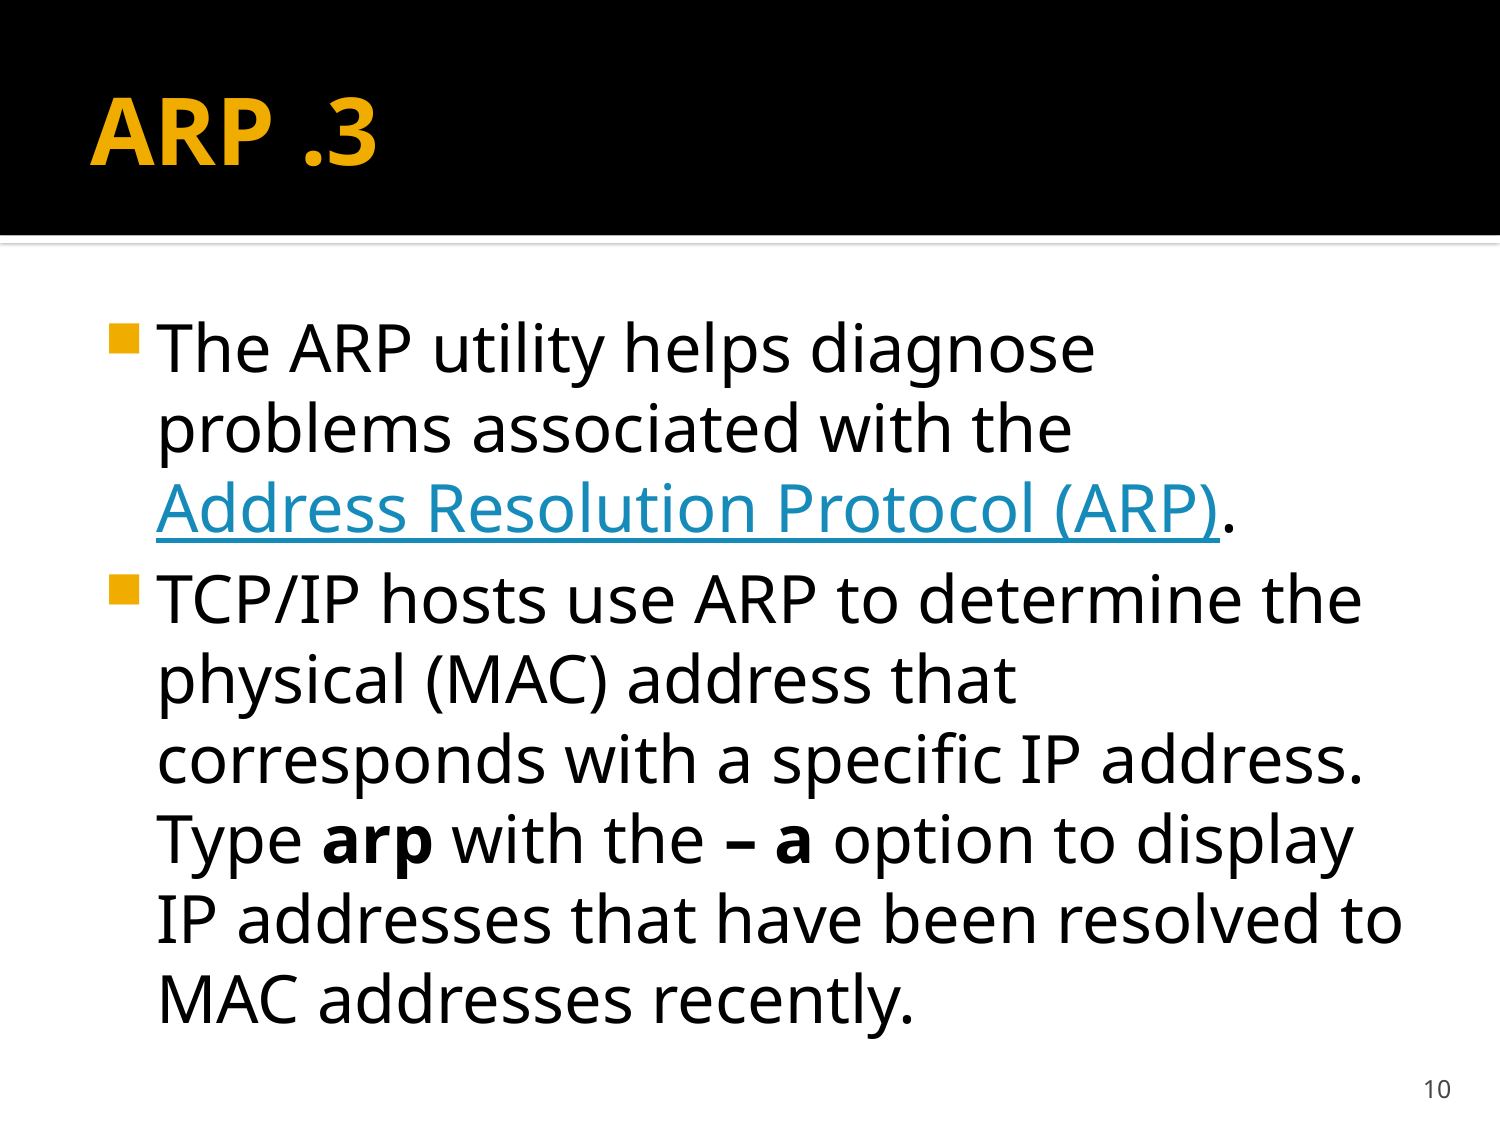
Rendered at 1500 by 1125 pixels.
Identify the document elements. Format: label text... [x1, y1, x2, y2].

list The ARP utility helps diagnose problems associated with the Address Resolution Protocol (ARP). TCP/IP hosts use ARP to determine the physical (MAC) address that corresponds with a specific IP address. Type arp with the – a option to display IP addresses that have been resolved to MAC addresses recently. [75, 291, 1425, 1050]
slide_number 10 [1345, 1062, 1467, 1108]
title 3. ARP [75, 25, 1425, 231]
